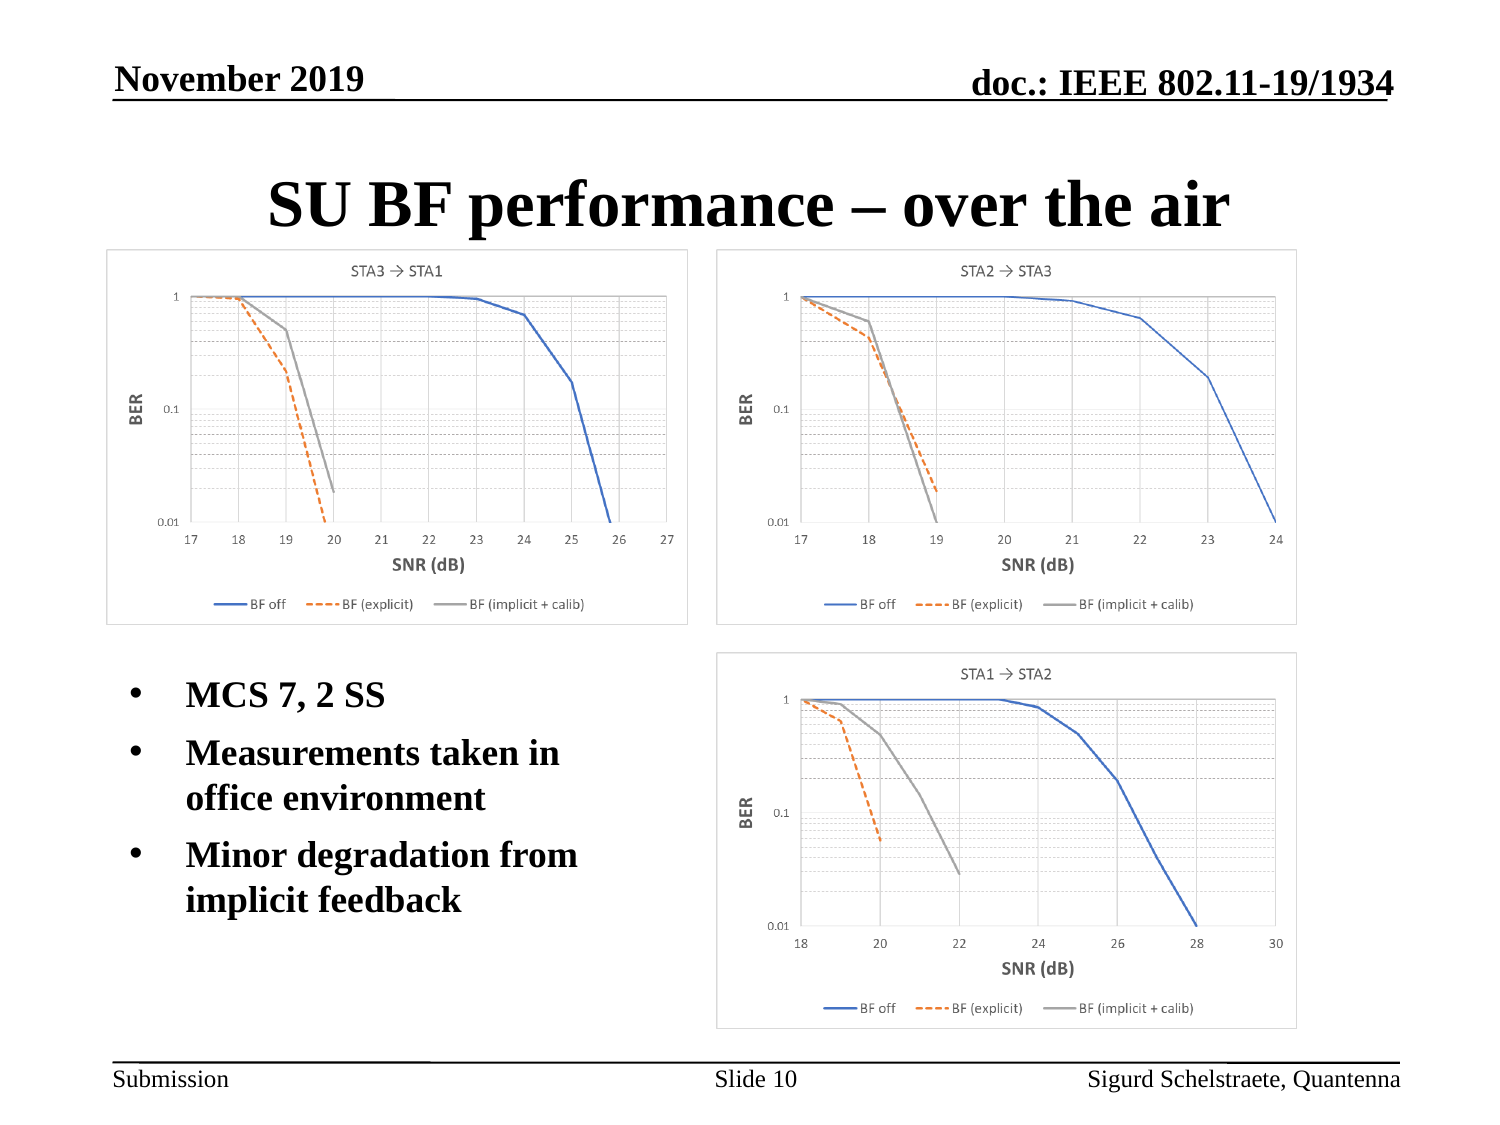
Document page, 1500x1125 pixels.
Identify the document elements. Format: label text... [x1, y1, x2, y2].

footer Sigurd Schelstraete, Quantenna [878, 1061, 1402, 1093]
title SU BF performance – over the air [112, 112, 1388, 288]
picture [715, 249, 1298, 626]
list MCS 7, 2 SS Measurements taken in office environment Minor degradation from implicit feedback [114, 662, 653, 963]
slide_number Slide 10 [712, 1061, 800, 1123]
picture [715, 652, 1298, 1029]
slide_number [114, 54, 423, 100]
picture [106, 249, 688, 626]
